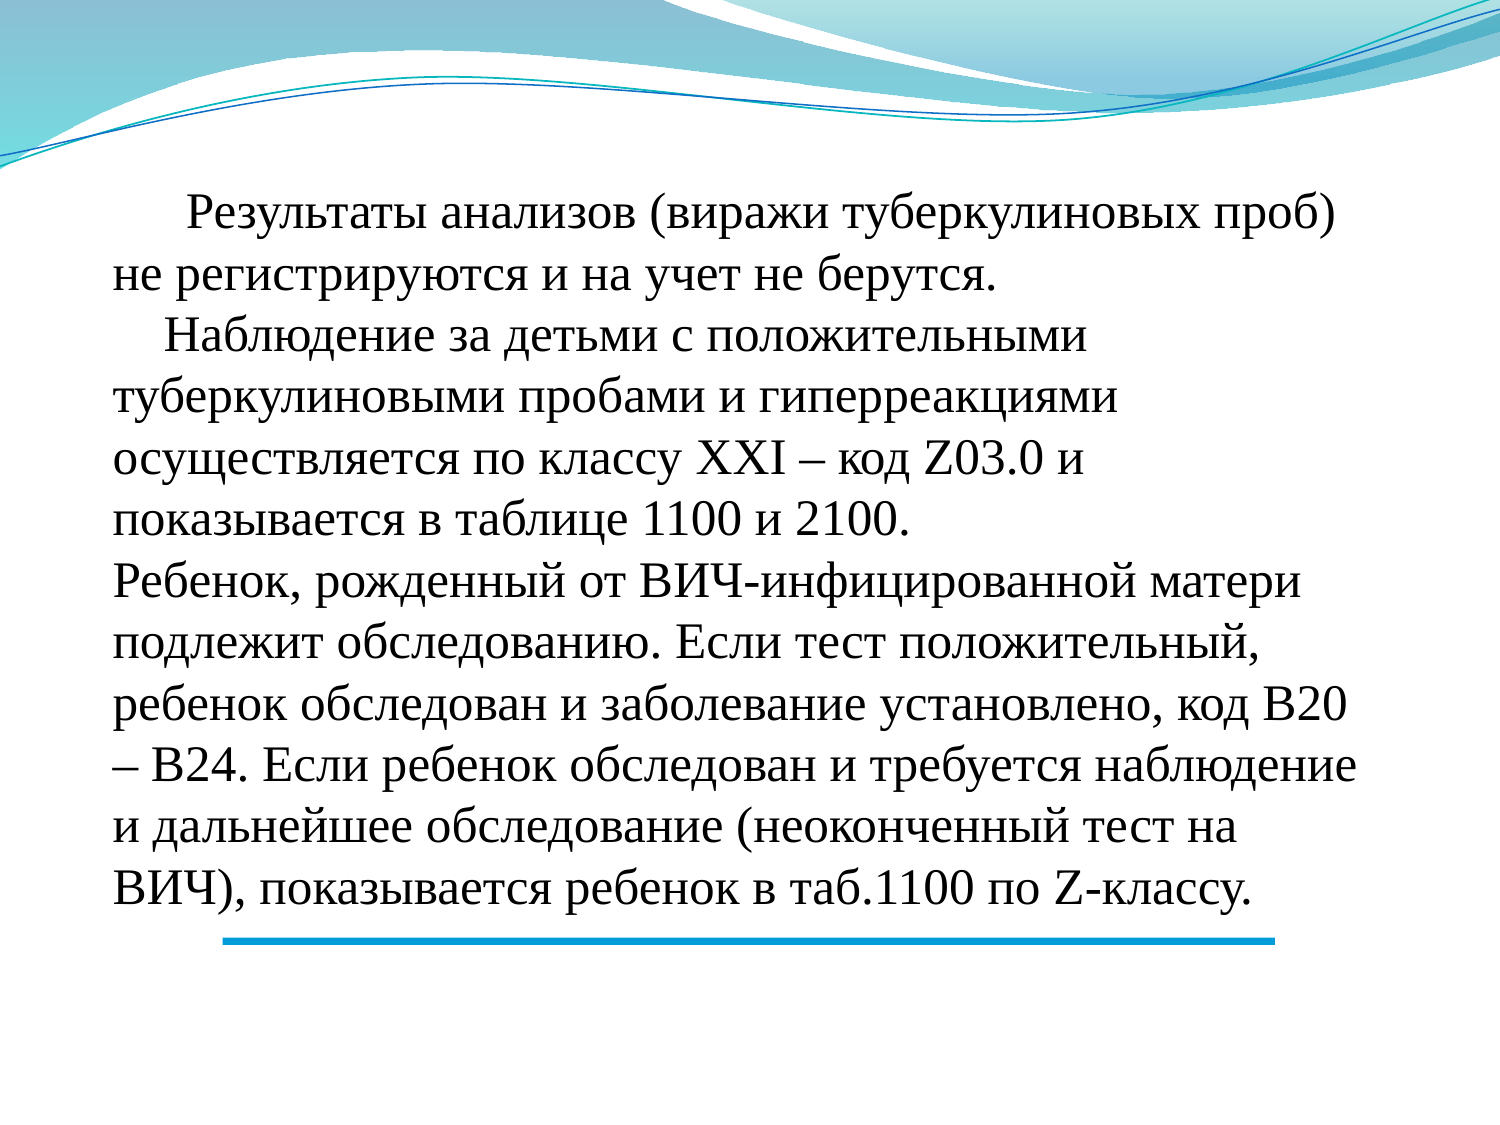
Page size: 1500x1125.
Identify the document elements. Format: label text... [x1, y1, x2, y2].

title Результаты анализов (виражи туберкулиновых проб) не регистрируются и на учет не берутся. Наблюдение за детьми с положительными туберкулиновыми пробами и гиперреакциями осуществляется по классу XXI – код Z03.0 и показывается в таблице 1100 и 2100. Ребенок, рожденный от ВИЧ-инфицированной матери подлежит обследованию. Если тест положительный, ребенок обследован и заболевание установлено, код В20 – В24. Если ребенок обследован и требуется наблюдение и дальнейшее обследование (неоконченный тест на ВИЧ), показывается ребенок в таб.1100 по Z-классу. [112, 128, 1388, 1125]
subtitle [222, 937, 1275, 945]
